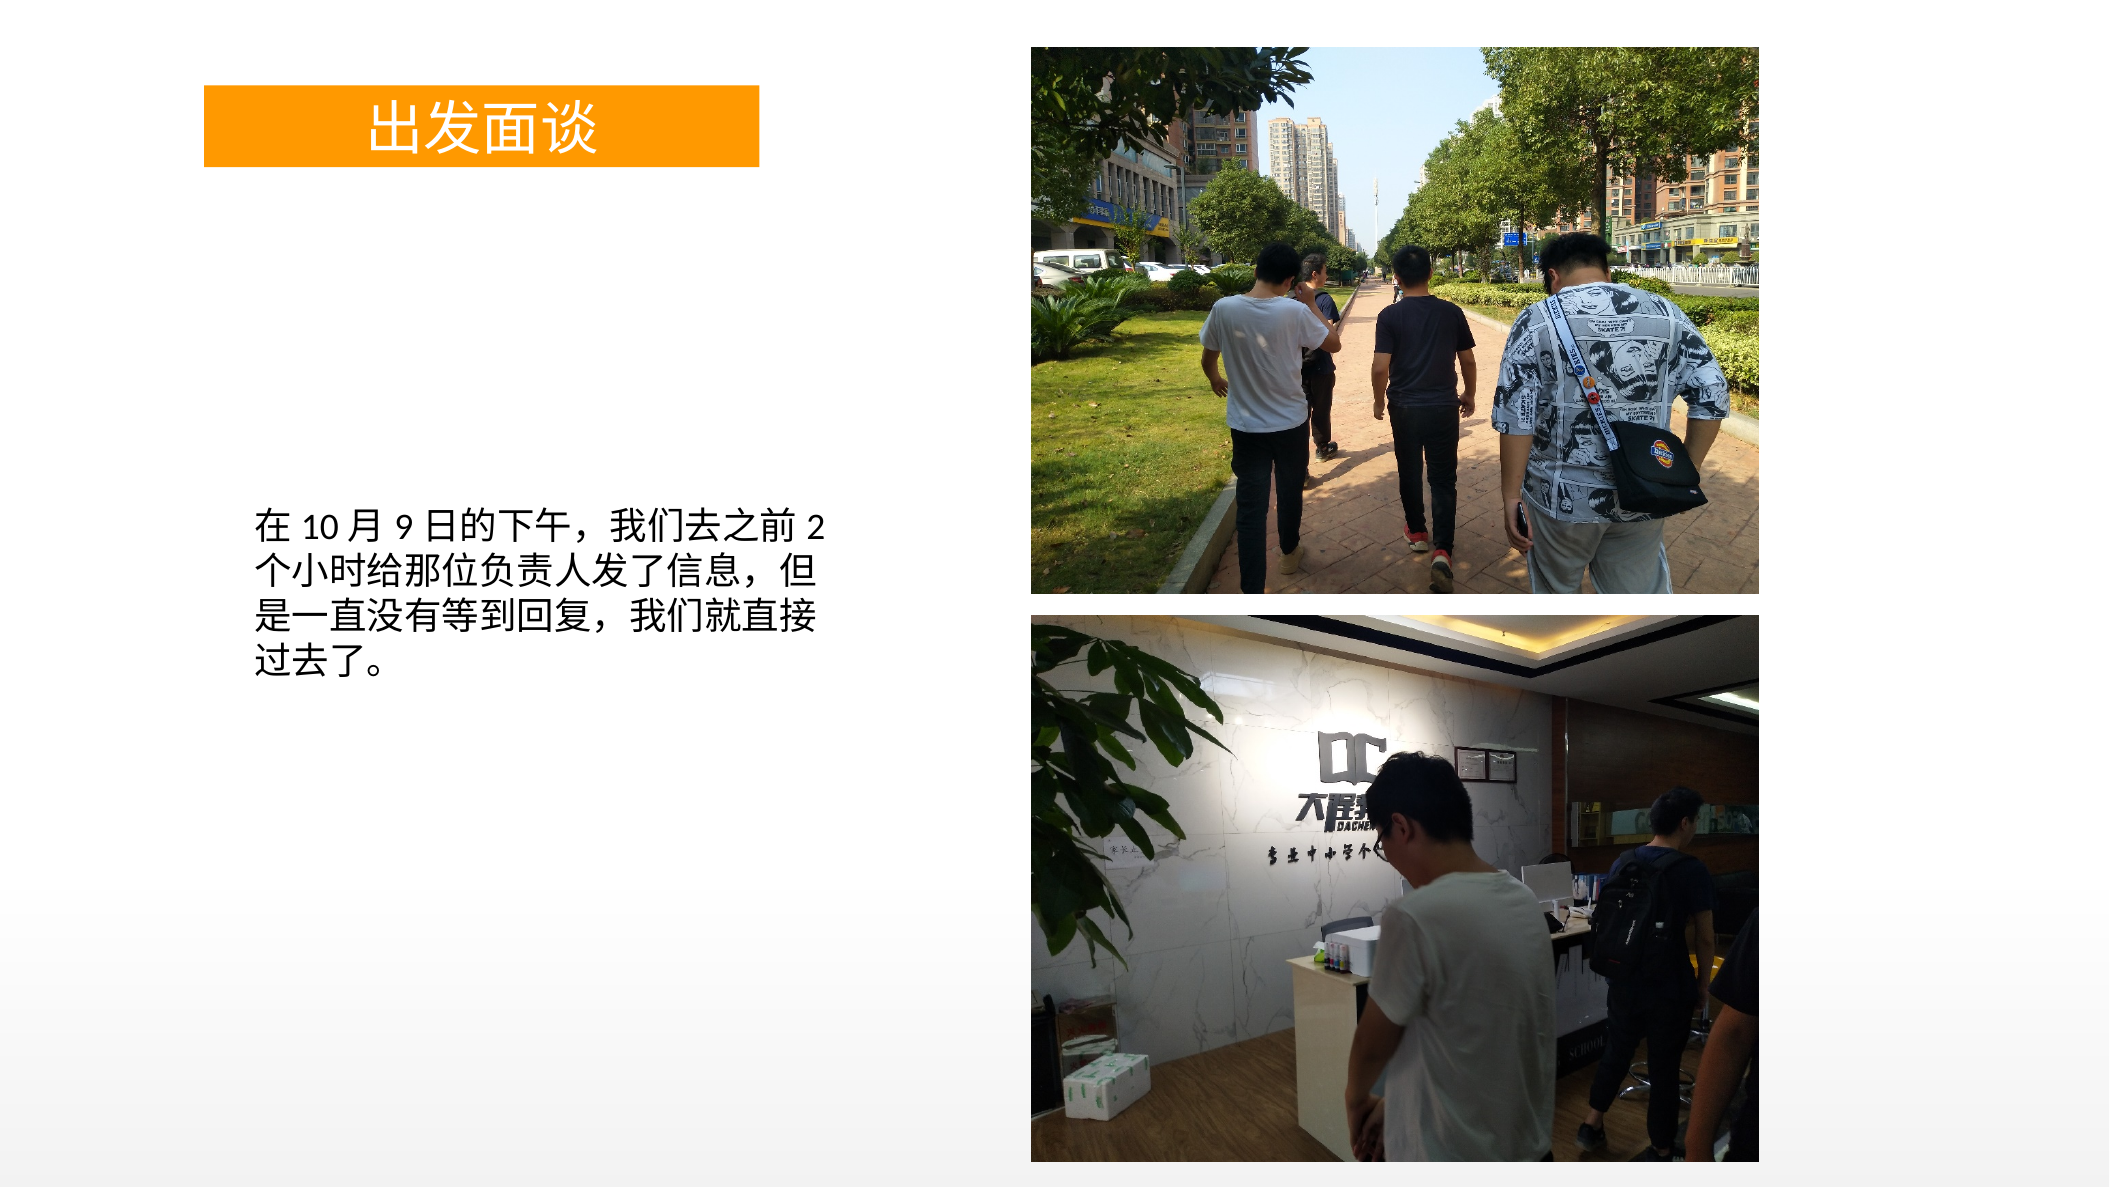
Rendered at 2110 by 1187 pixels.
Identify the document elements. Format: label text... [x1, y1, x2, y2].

text_box 出发面谈 [203, 84, 760, 168]
text_box 在10月9日的下午，我们去之前2个小时给那位负责人发了信息，但是一直没有等到回复，我们就直接过去了。 [239, 494, 854, 690]
picture [1031, 615, 1759, 1162]
picture [1031, 47, 1759, 594]
